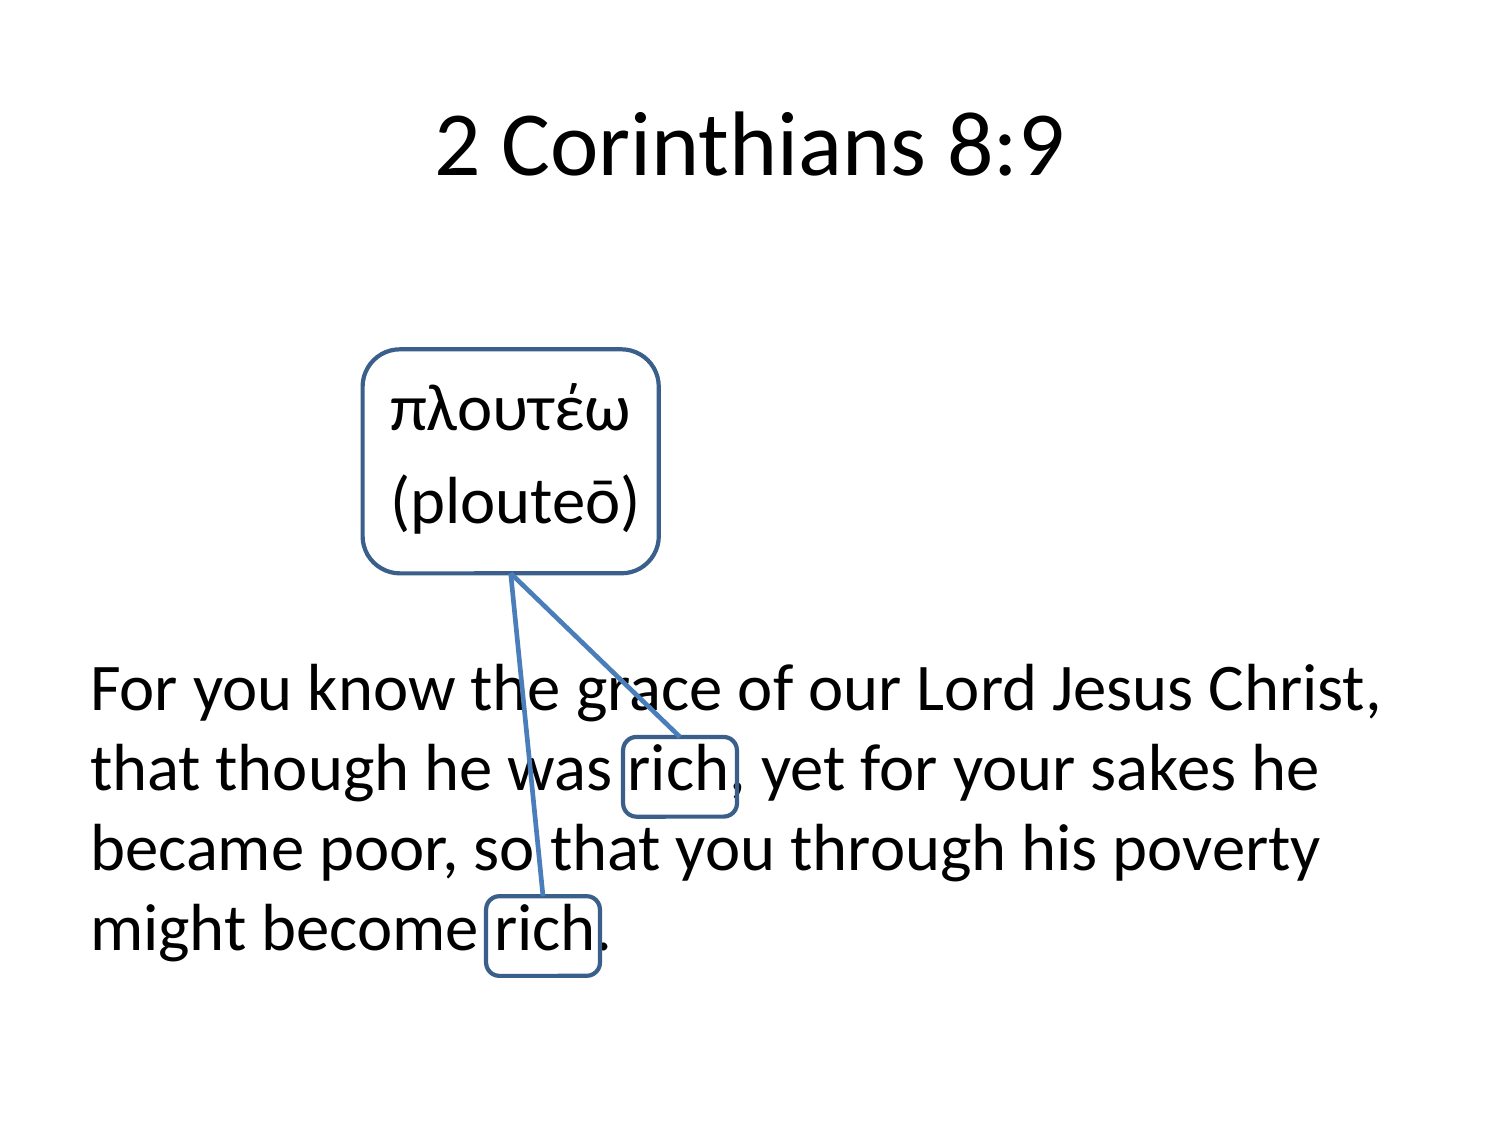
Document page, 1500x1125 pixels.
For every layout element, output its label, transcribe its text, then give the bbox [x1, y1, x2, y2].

text_box [620, 734, 740, 819]
text_box [483, 894, 603, 978]
text_box [360, 347, 661, 576]
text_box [510, 573, 544, 897]
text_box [545, 573, 681, 738]
title 2 Corinthians 8:9 [75, 45, 1425, 233]
list πλουτέω (plouteō) For you know the grace of our Lord Jesus Christ, that though he was rich, yet for your sakes he became poor, so that you through his poverty might become rich. [75, 262, 1425, 1005]
